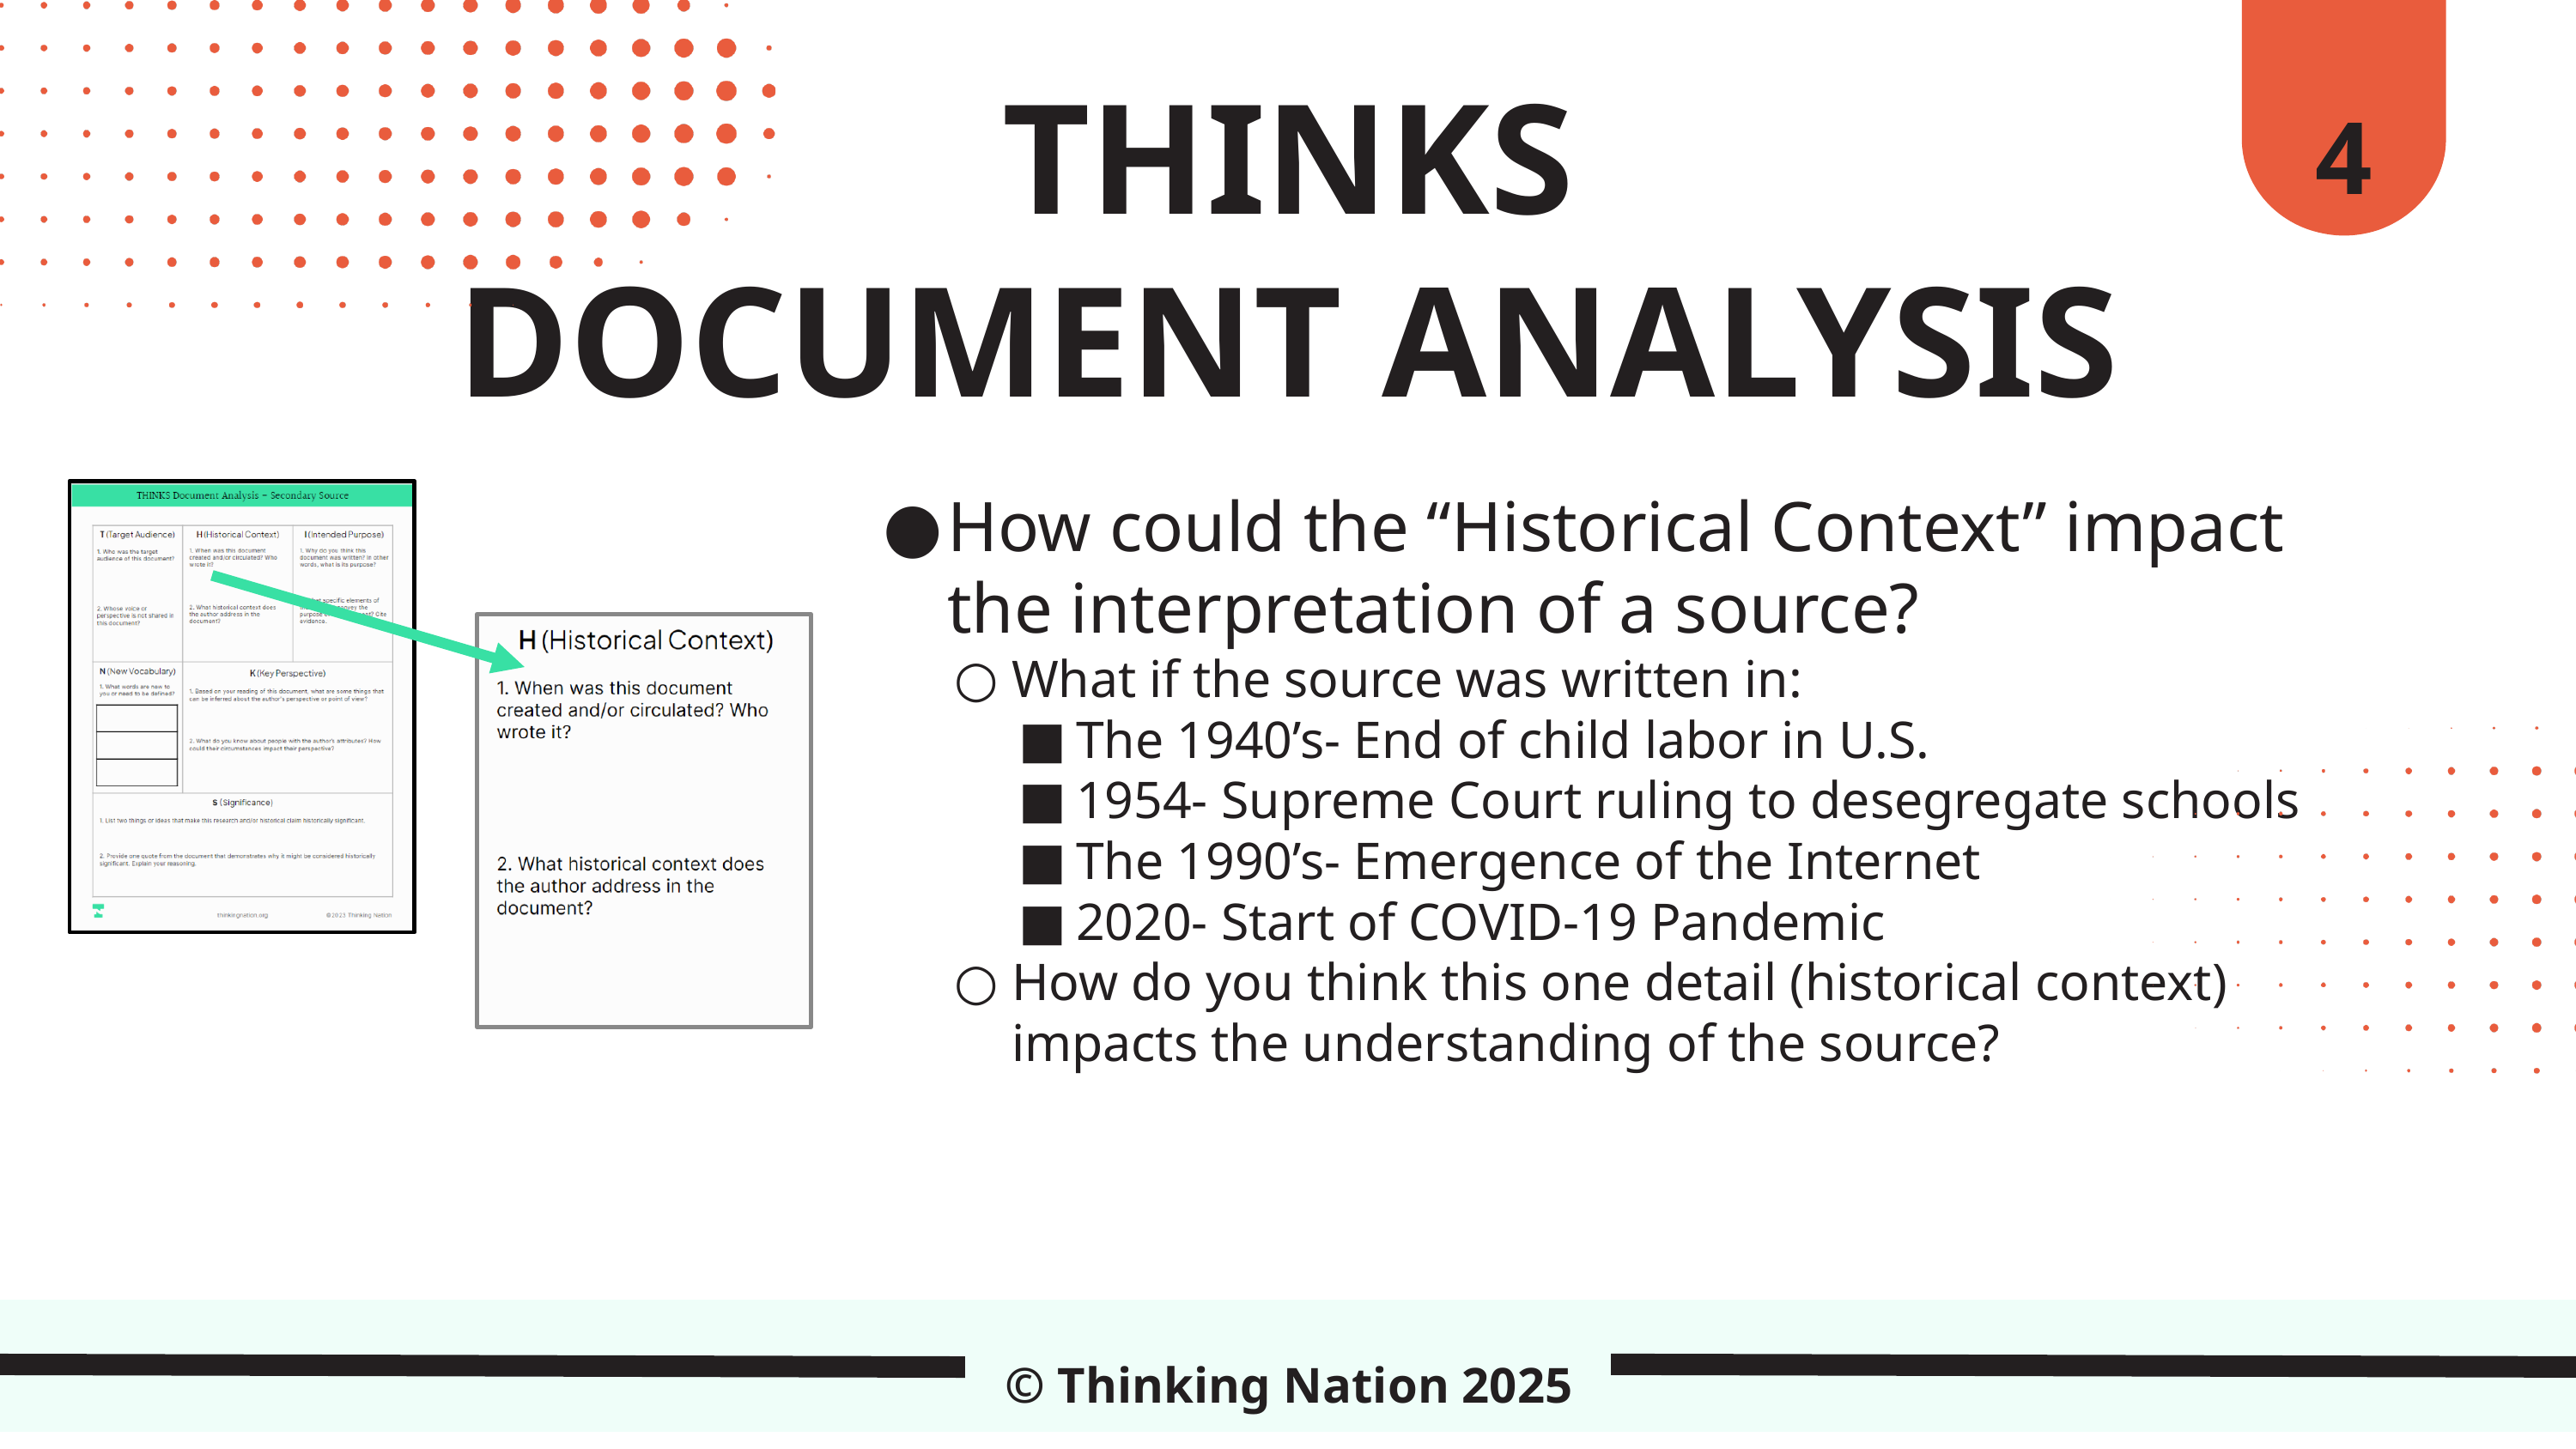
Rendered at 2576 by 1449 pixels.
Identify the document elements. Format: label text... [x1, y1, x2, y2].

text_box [211, 575, 526, 668]
picture [478, 615, 810, 1026]
text_box [0, 0, 776, 308]
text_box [0, 1299, 2576, 1433]
text_box How could the “Historical Context” impact the interpretation of a source? What if the source was written in: The 1940’s- End of child labor in U.S. 1954- Supreme Court ruling to desegregate schools The 1990’s- Emergence of the Internet 2020- Start of COVID-19 Pandemic How do you think this one detail (historical context) impacts the understanding of the source? [883, 482, 2323, 1072]
text_box [2110, 724, 2576, 1074]
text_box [2233, 0, 2455, 236]
picture [71, 482, 413, 931]
text_box THINKS DOCUMENT ANALYSIS [173, 62, 2403, 427]
